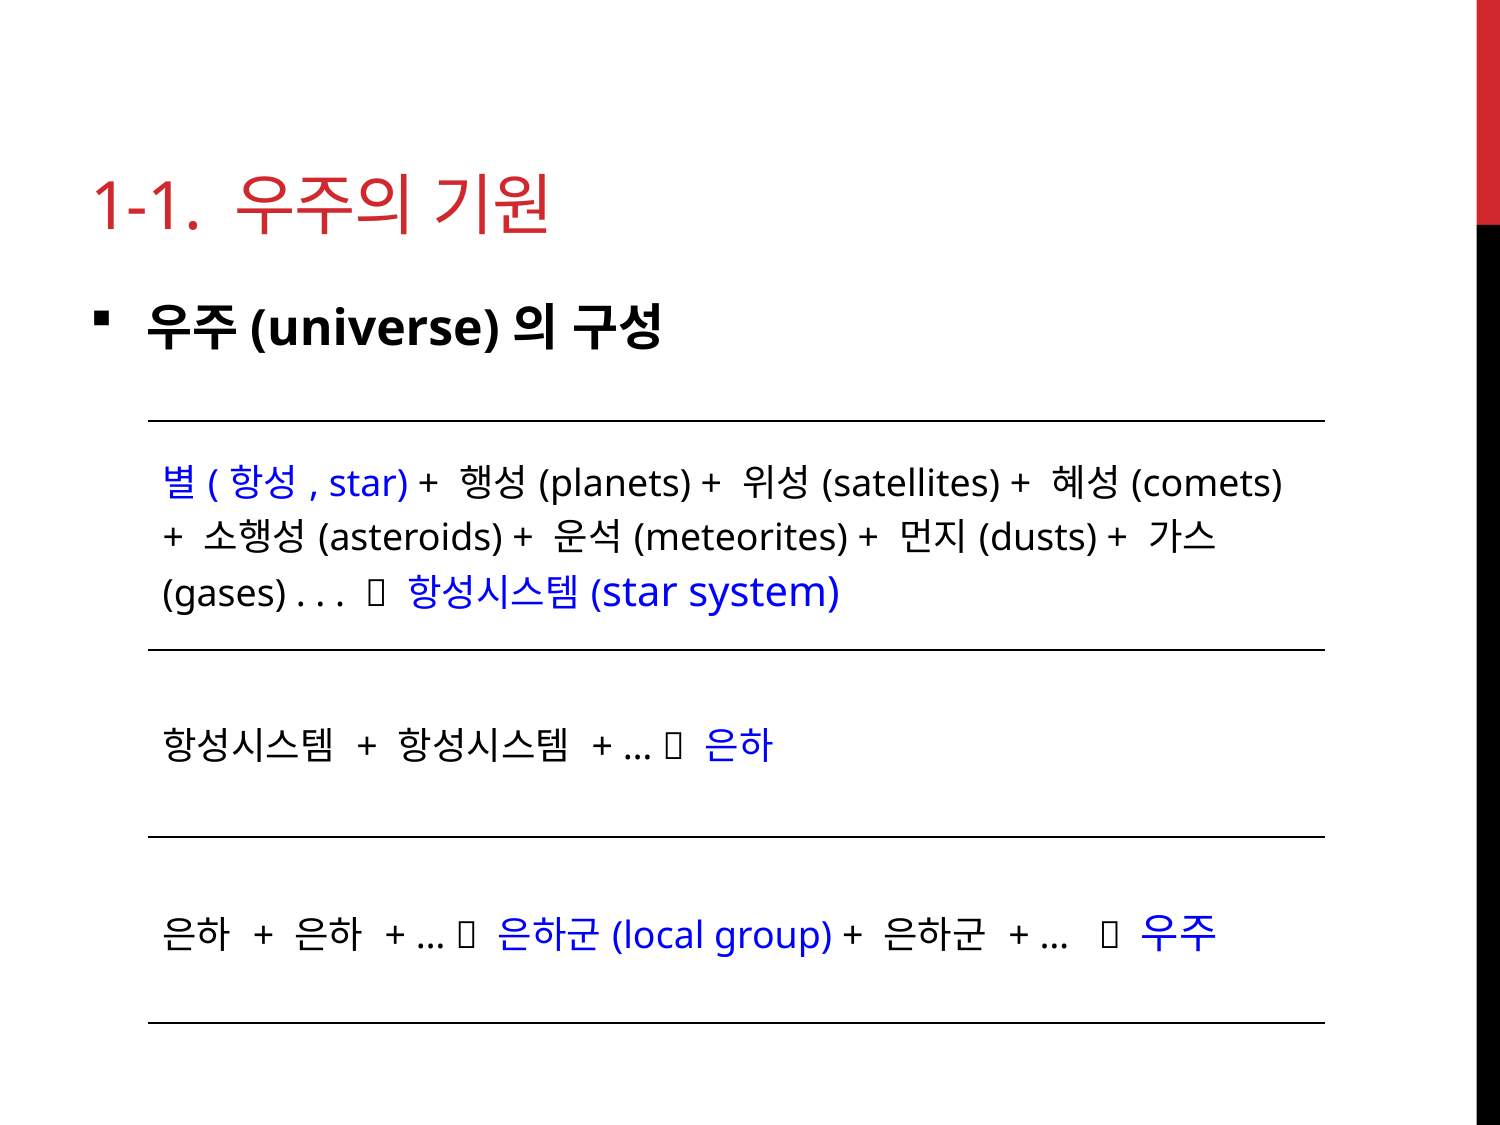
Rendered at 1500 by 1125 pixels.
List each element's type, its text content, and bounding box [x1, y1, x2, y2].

table_header 별(항성, star) + 행성(planets) + 위성(satellites) + 혜성(comets) + 소행성(asteroids) + 운석(meteorites) + 먼지(dusts) + 가스(gases) . . .  항성시스템(star system) [148, 422, 1325, 649]
table_cell 은하 + 은하 + …  은하군(local group) + 은하군 + …  우주 [148, 838, 1325, 1022]
list 우주(universe)의 구성 [75, 287, 1325, 1005]
table_cell 항성시스템 + 항성시스템 + …  은하 [148, 651, 1325, 836]
title 1-1. 우주의 기원 [75, 25, 1025, 250]
